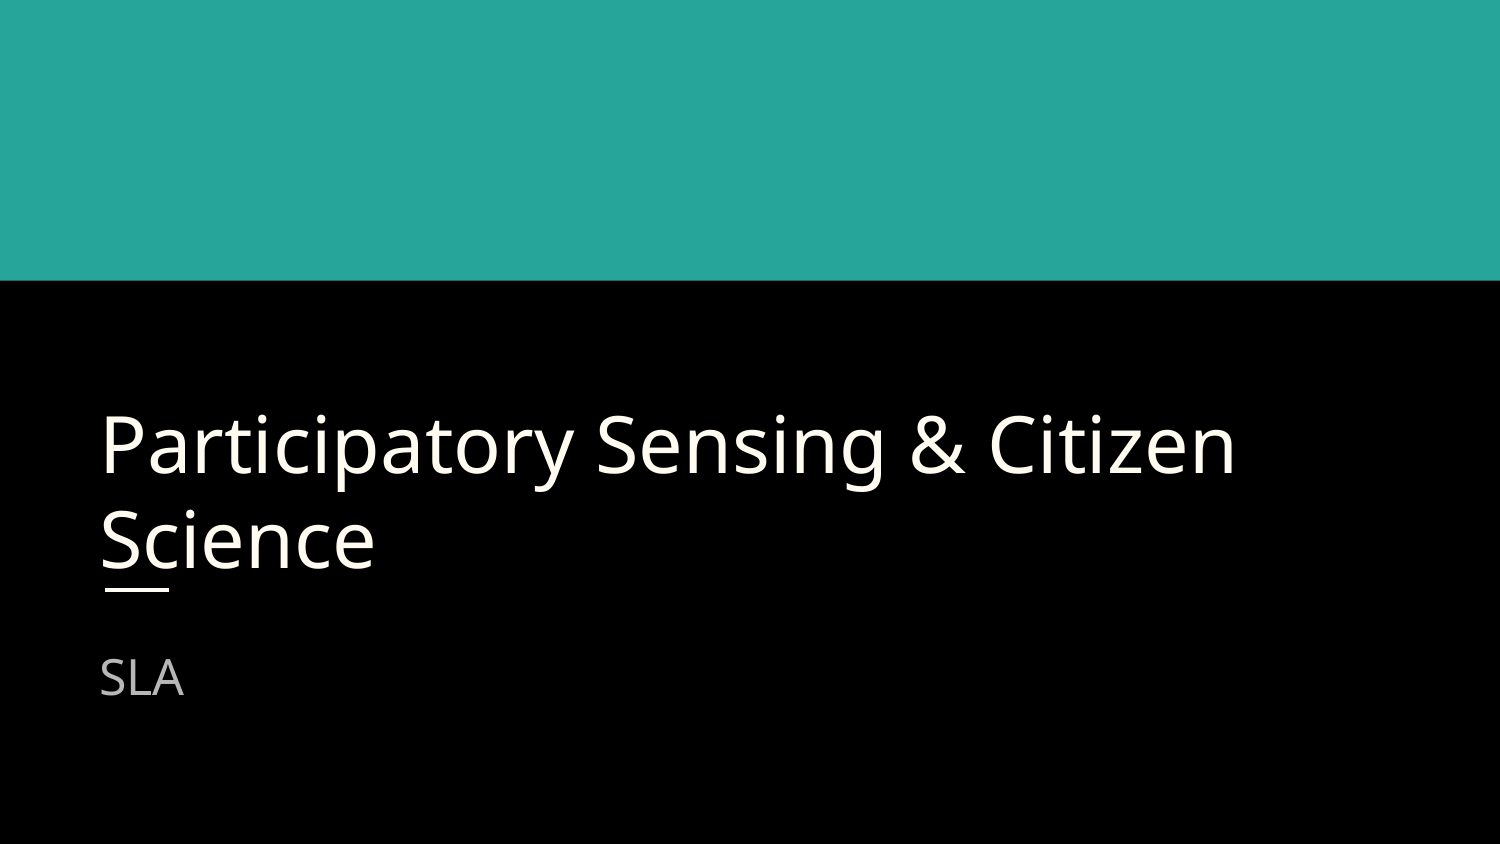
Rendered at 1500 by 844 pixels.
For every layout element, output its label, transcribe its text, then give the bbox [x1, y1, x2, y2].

subtitle SLA [84, 630, 1416, 760]
title Participatory Sensing & Citizen Science [84, 310, 1500, 600]
